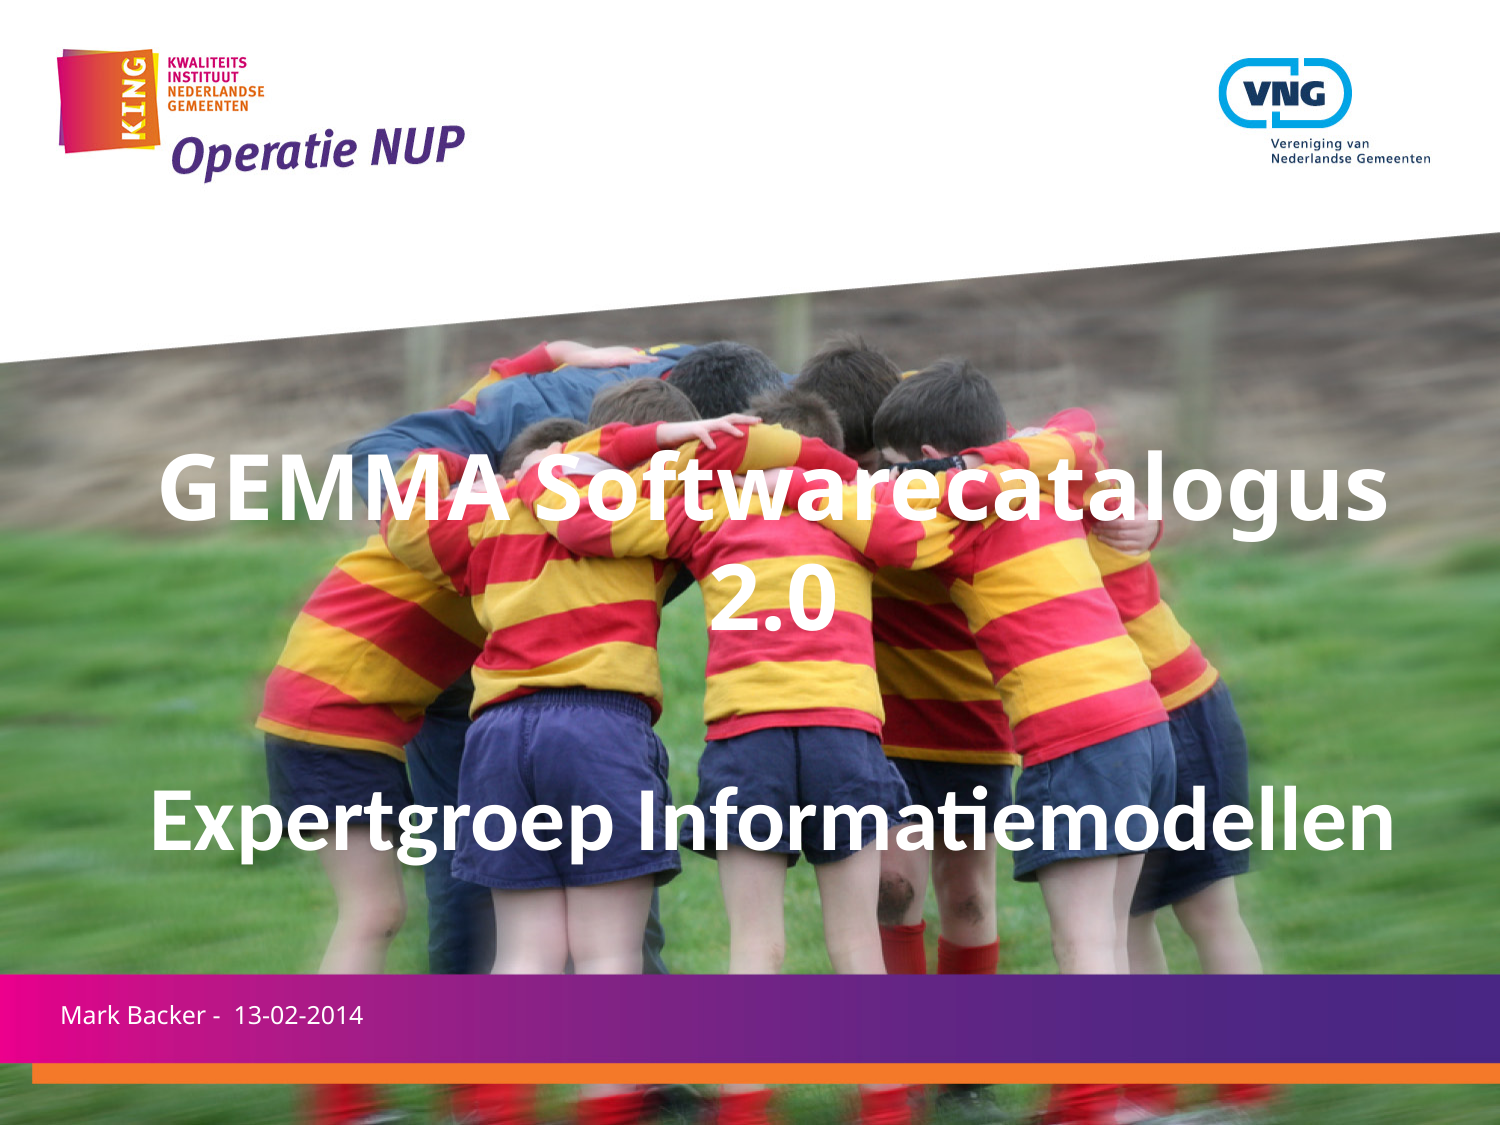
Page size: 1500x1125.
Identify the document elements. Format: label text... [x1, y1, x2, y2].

text_box Mark Backer - 13-02-2014 [45, 992, 380, 1037]
title GEMMA Softwarecatalogus 2.0 Expertgroep Informatiemodellen [103, 421, 1445, 859]
picture [0, 0, 1500, 1125]
